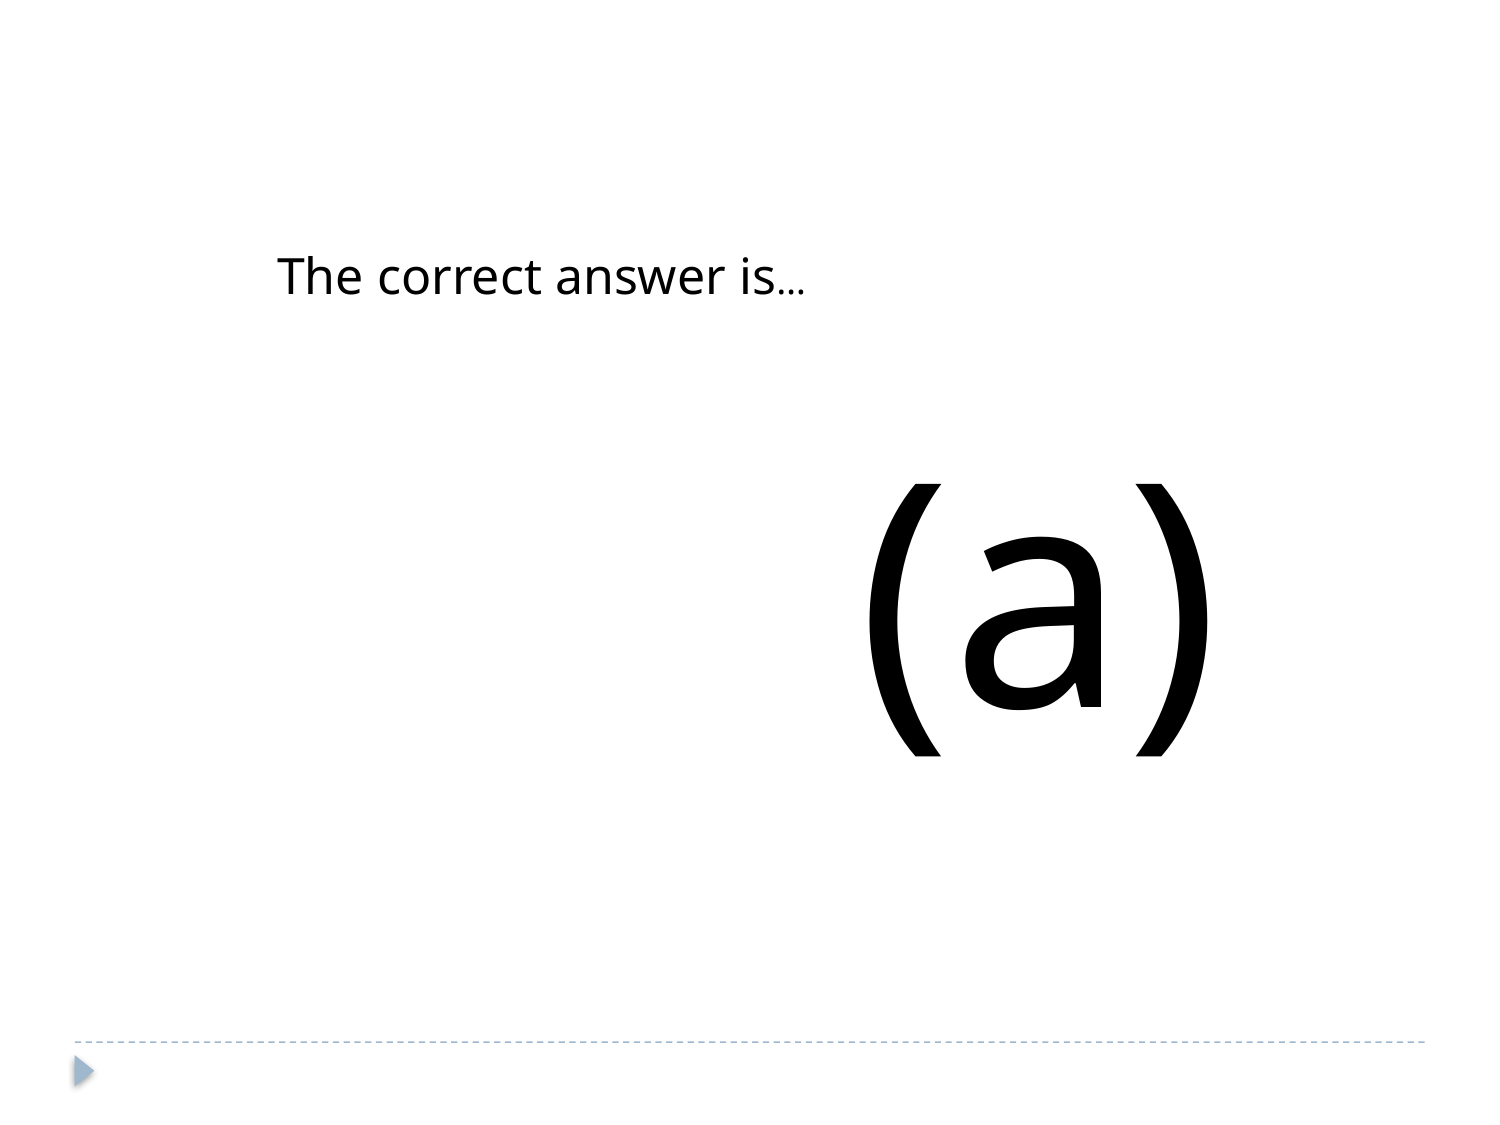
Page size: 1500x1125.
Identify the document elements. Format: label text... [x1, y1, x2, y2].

text_box The correct answer is… (a) [262, 237, 1275, 778]
